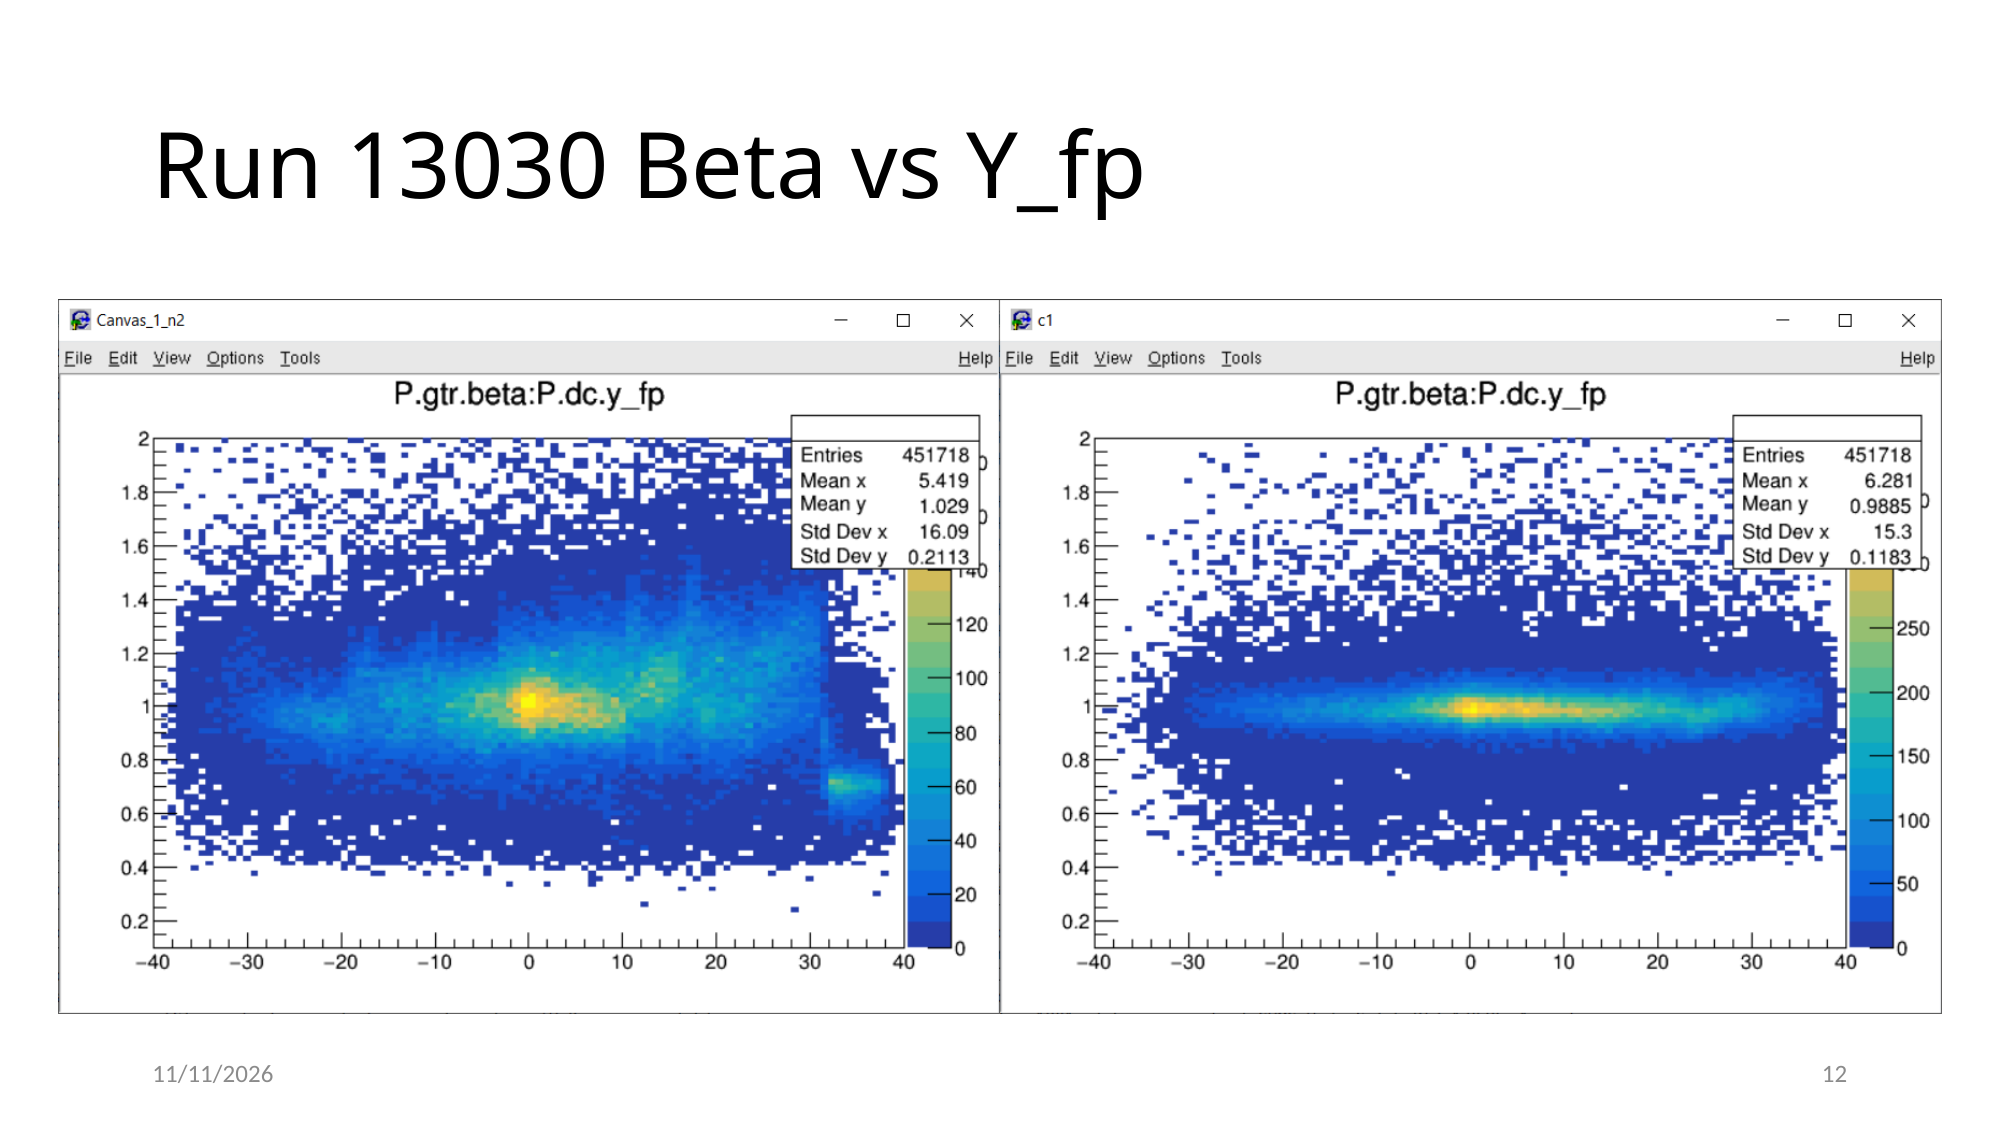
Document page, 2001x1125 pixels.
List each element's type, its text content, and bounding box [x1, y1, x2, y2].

slide_number 12 [1412, 1042, 1863, 1103]
picture [999, 299, 1942, 1014]
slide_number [137, 1042, 588, 1103]
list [58, 299, 999, 1014]
title Run 13030 Beta vs Y_fp [137, 59, 1863, 278]
